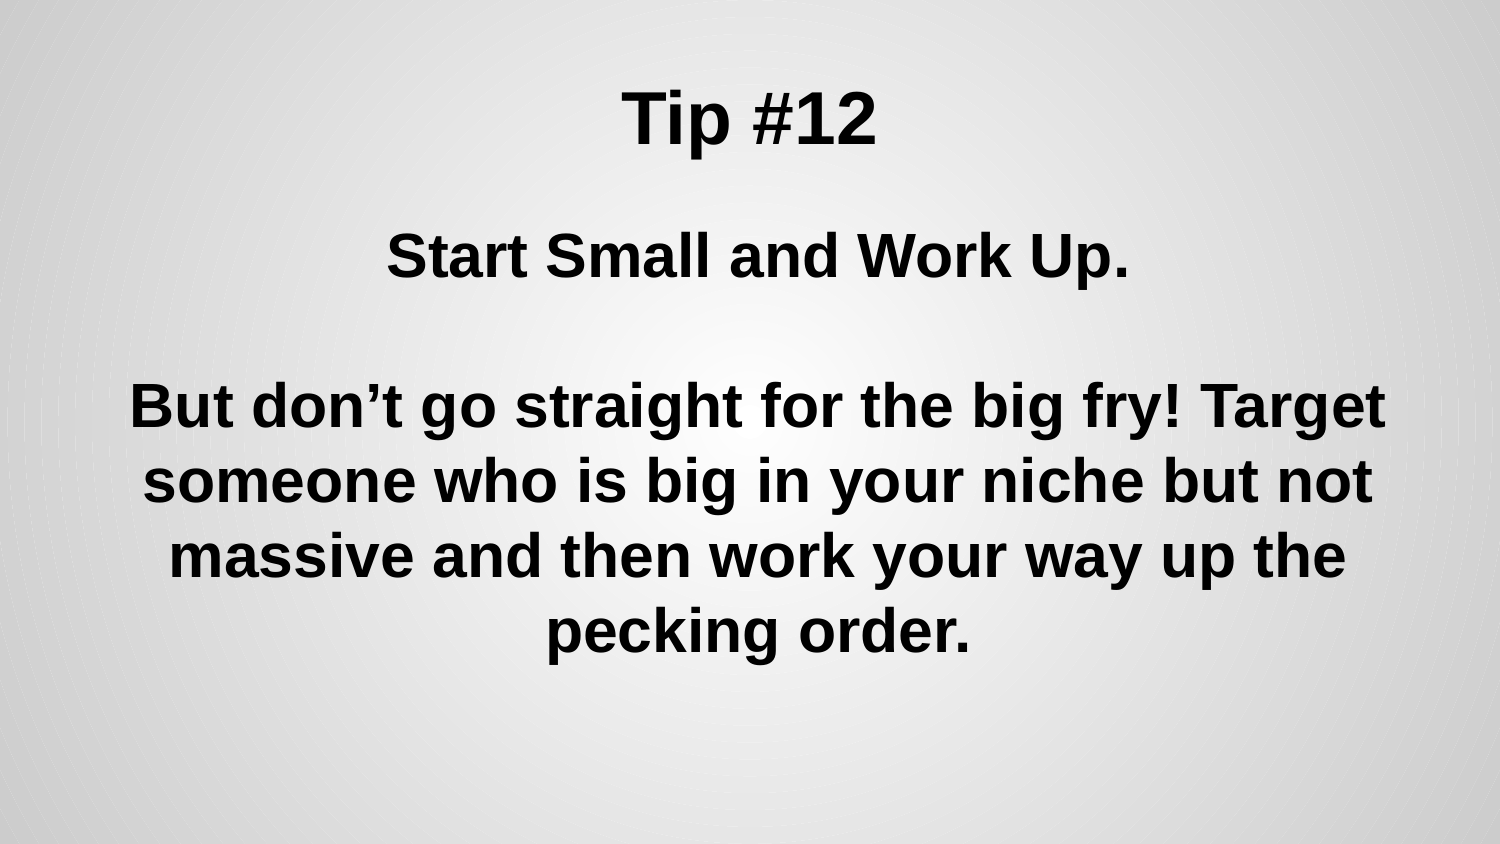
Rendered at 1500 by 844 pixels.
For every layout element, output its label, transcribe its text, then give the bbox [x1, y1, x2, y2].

list Start Small and Work Up. But don’t go straight for the big fry! Target someone who is big in your niche but not massive and then work your way up the pecking order. [83, 124, 1434, 737]
title Tip #12 [75, 33, 1425, 175]
